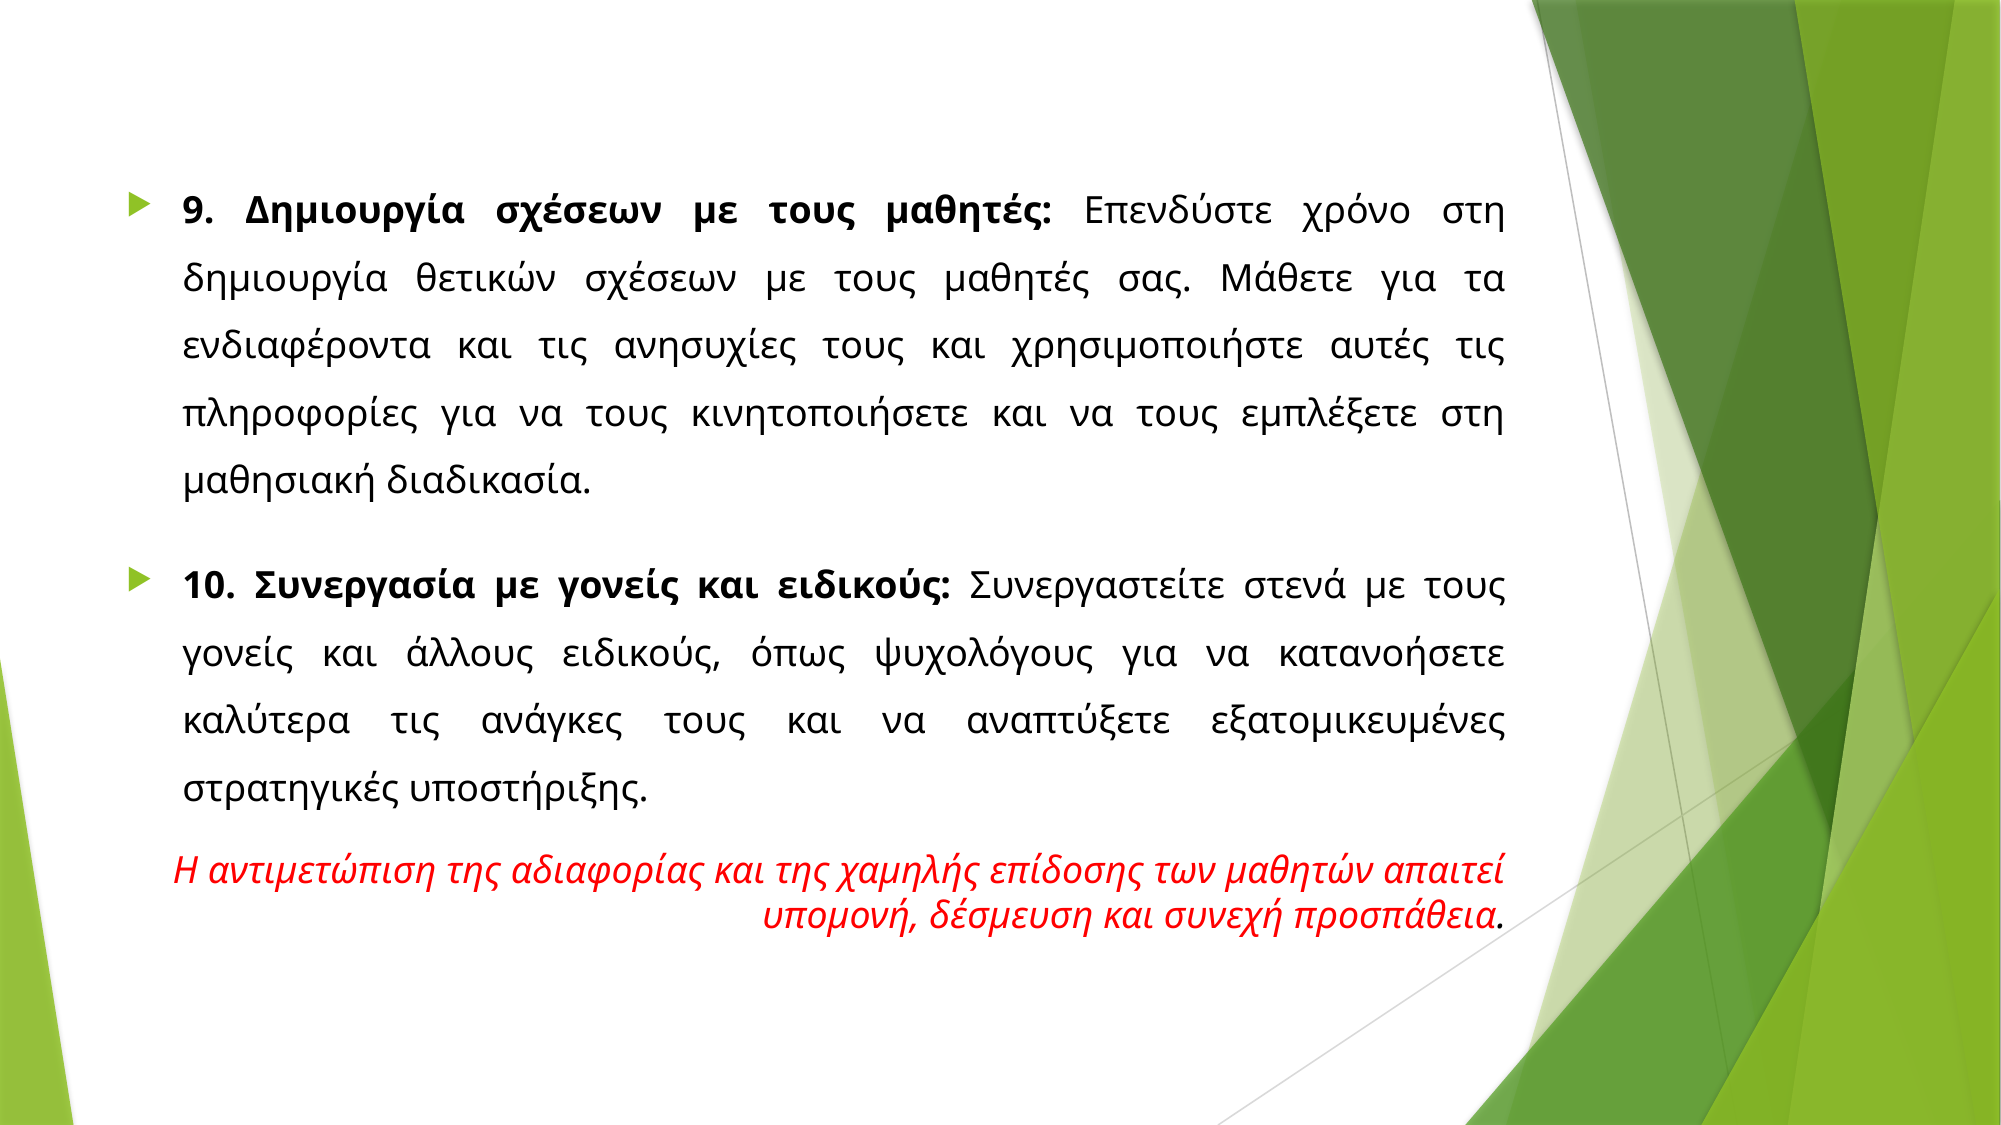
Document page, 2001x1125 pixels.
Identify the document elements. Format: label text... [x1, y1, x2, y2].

list 9. Δημιουργία σχέσεων με τους μαθητές: Επενδύστε χρόνο στη δημιουργία θετικών σχέσεων με τους μαθητές σας. Μάθετε για τα ενδιαφέροντα και τις ανησυχίες τους και χρησιμοποιήστε αυτές τις πληροφορίες για να τους κινητοποιήσετε και να τους εμπλέξετε στη μαθησιακή διαδικασία. 10. Συνεργασία με γονείς και ειδικούς: Συνεργαστείτε στενά με τους γονείς και άλλους ειδικούς, όπως ψυχολόγους για να κατανοήσετε καλύτερα τις ανάγκες τους και να αναπτύξετε εξατομικευμένες στρατηγικές υποστήριξης. Η αντιμετώπιση της αδιαφορίας και της χαμηλής επίδοσης των μαθητών απαιτεί υπομονή, δέσμευση και συνεχή προσπάθεια. [111, 156, 1522, 991]
